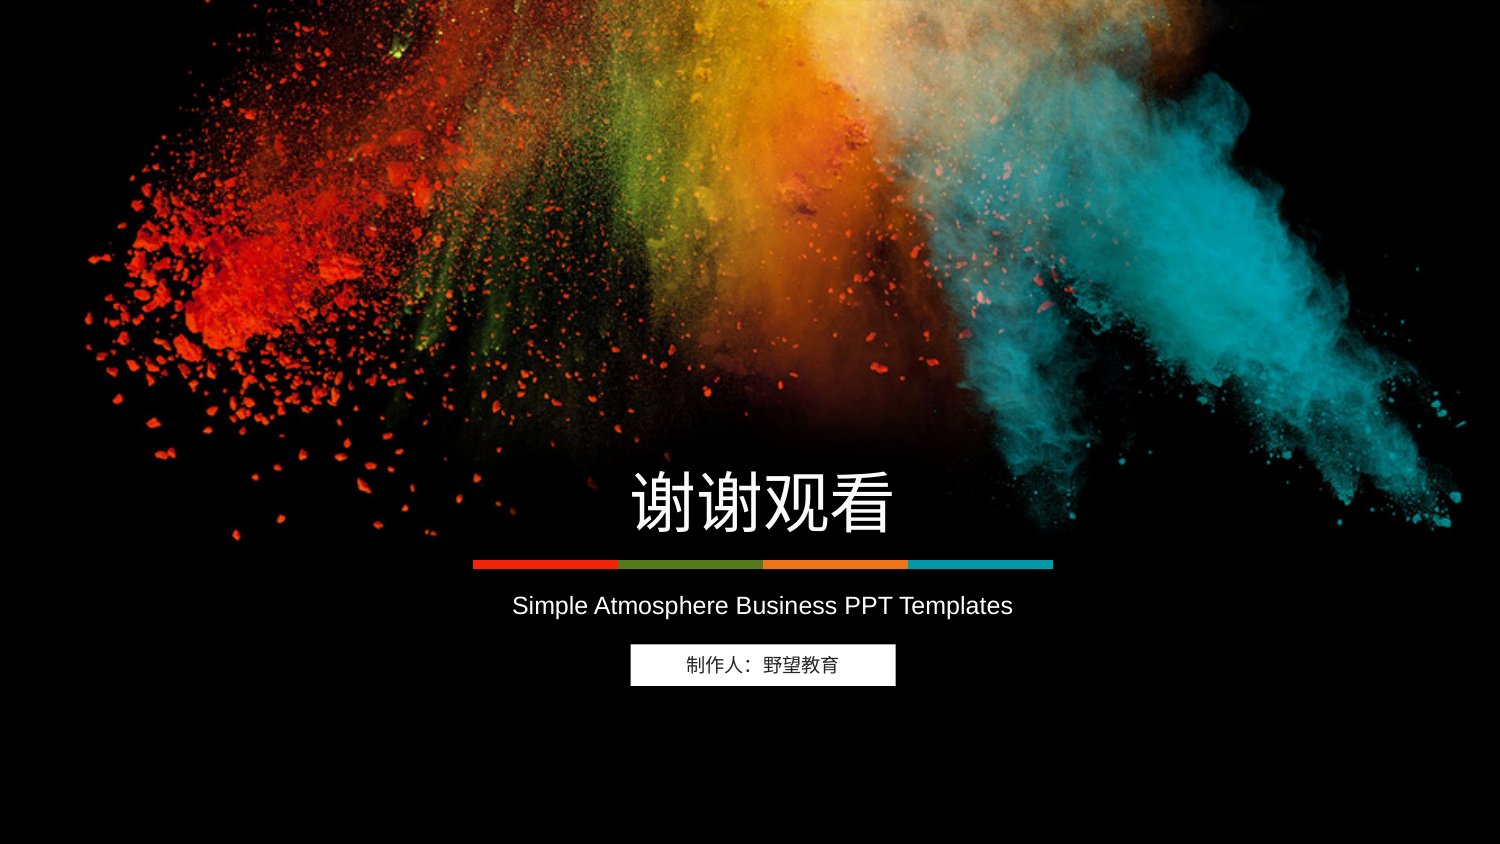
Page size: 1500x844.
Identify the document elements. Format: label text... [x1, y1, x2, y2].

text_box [473, 559, 1054, 570]
picture [0, 0, 1500, 844]
text_box 谢谢观看 [362, 453, 1164, 548]
text_box Simple Atmosphere Business PPT Templates [467, 582, 1058, 627]
text_box 制作人：野望教育 [623, 646, 903, 684]
